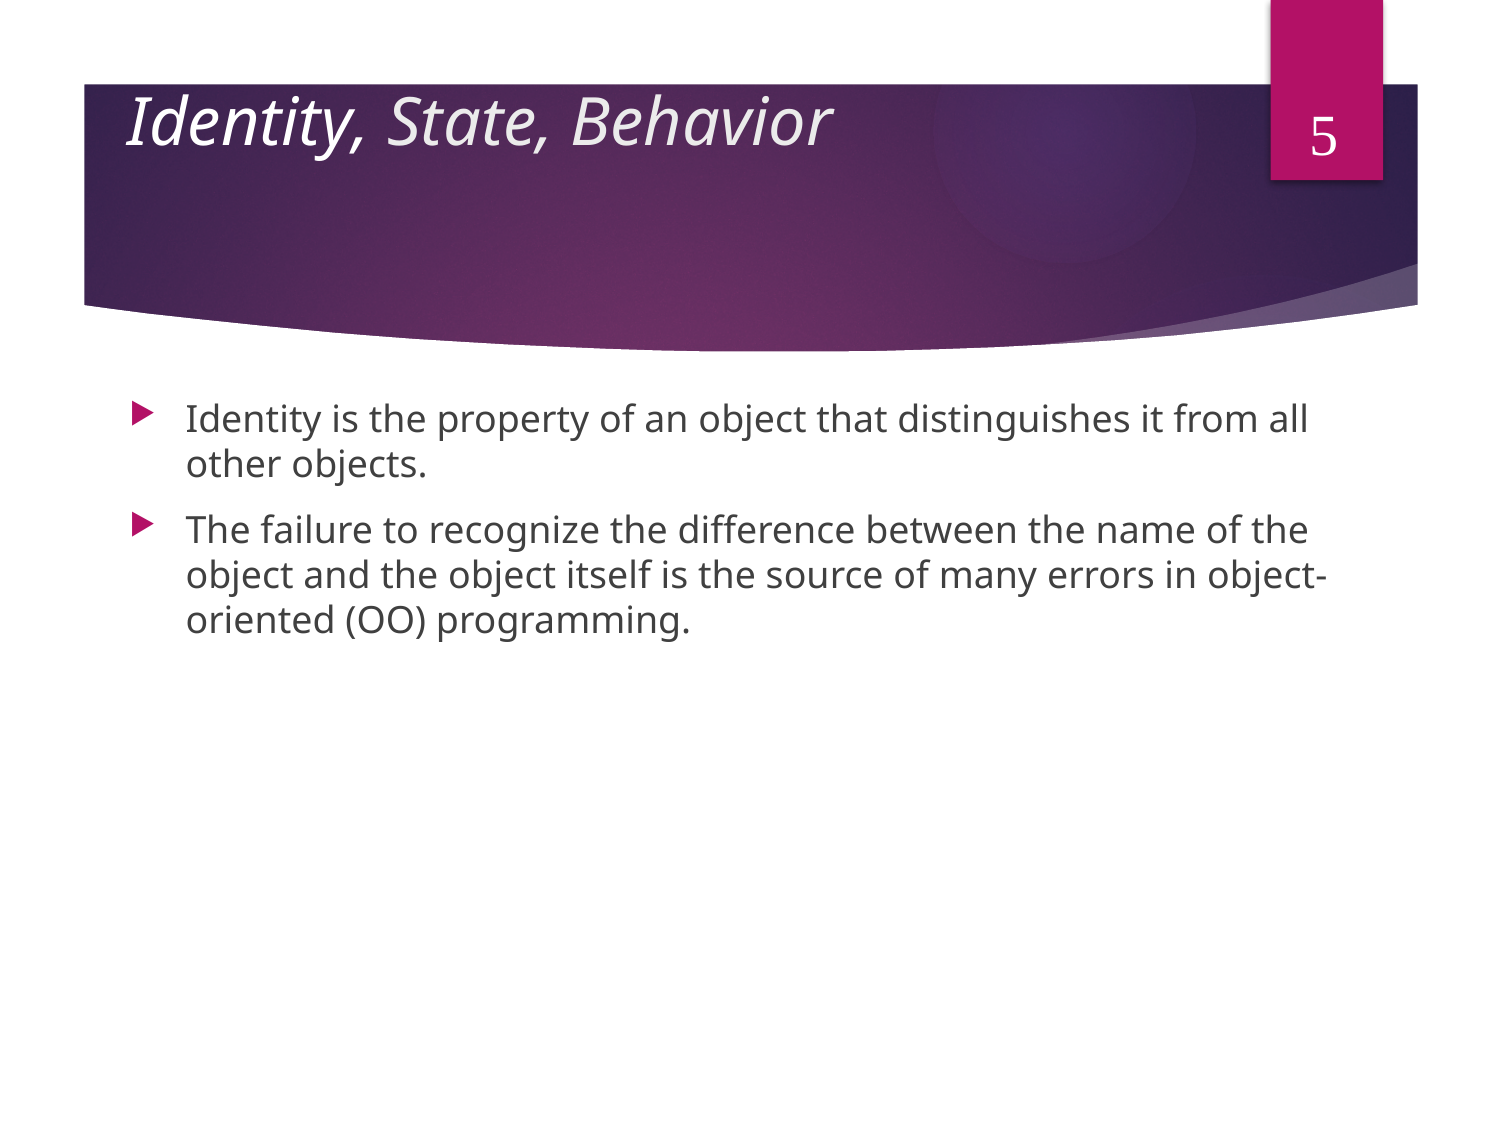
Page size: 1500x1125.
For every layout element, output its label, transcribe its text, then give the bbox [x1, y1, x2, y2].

title Identity, State, Behavior [112, 24, 1388, 213]
slide_number 5 [1259, 48, 1390, 175]
list Identity is the property of an object that distinguishes it from all other objects. The failure to recognize the difference between the name of the object and the object itself is the source of many errors in object-oriented (OO) programming. [114, 387, 1390, 1125]
